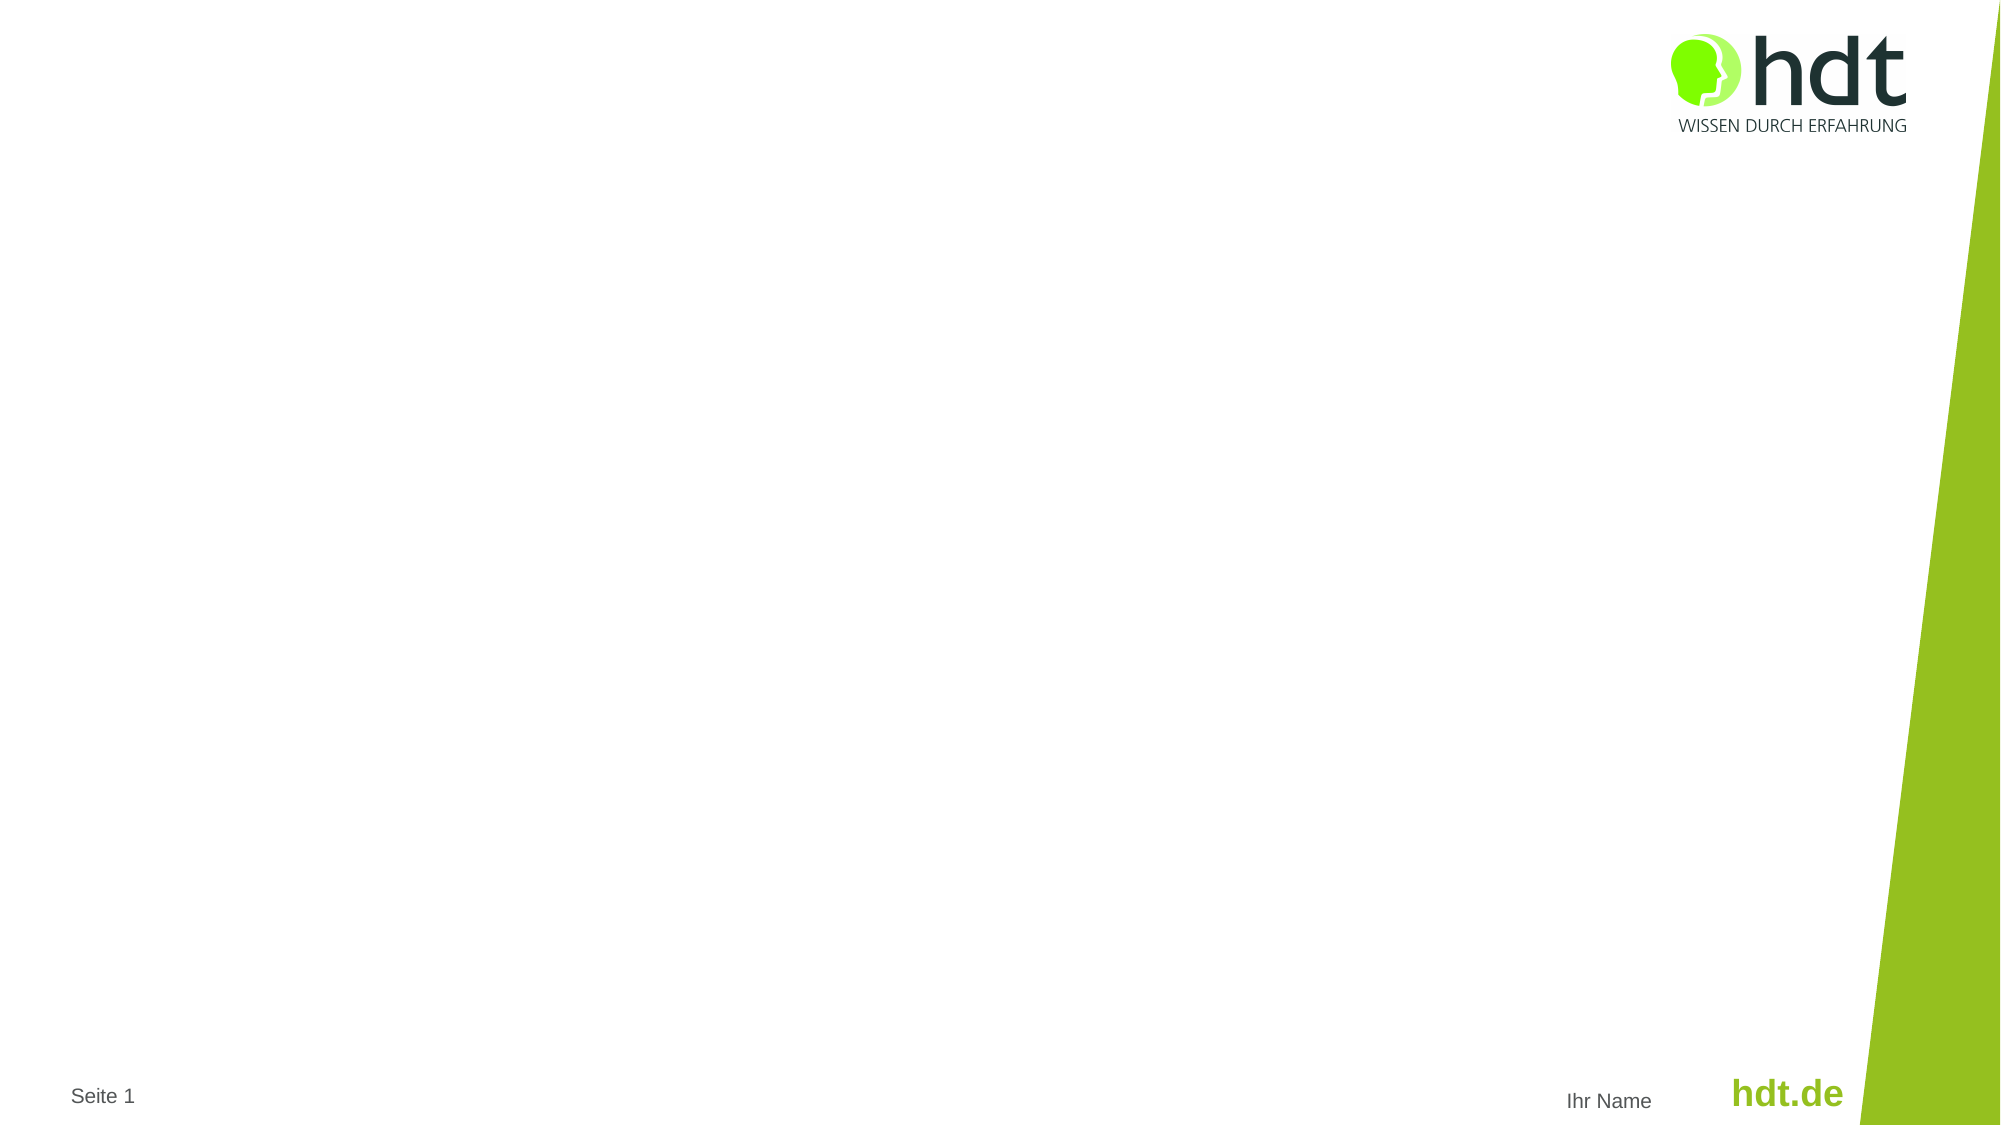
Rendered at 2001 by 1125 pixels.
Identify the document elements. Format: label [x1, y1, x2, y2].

picture [1671, 34, 1906, 132]
